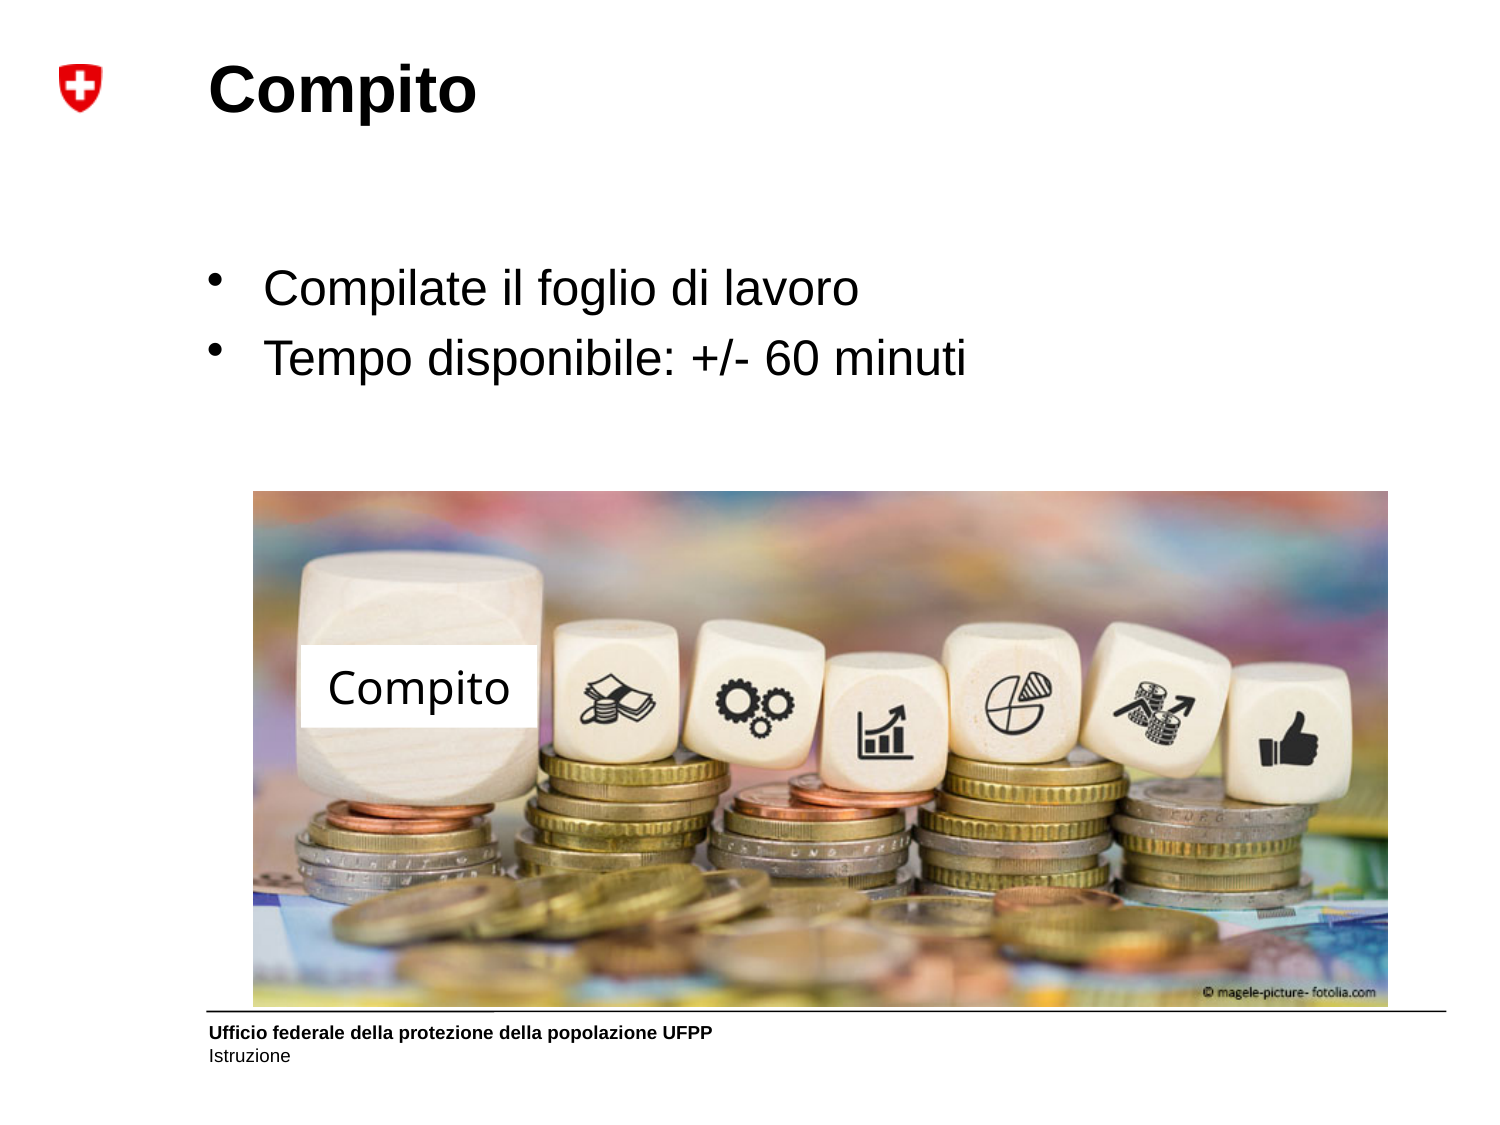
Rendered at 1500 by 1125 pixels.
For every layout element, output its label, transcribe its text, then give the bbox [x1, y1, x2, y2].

picture [253, 491, 1389, 1007]
picture [59, 64, 103, 114]
list Compilate il foglio di lavoro Tempo disponibile: +/- 60 minuti [206, 255, 1434, 658]
title Compito [207, 45, 1433, 209]
